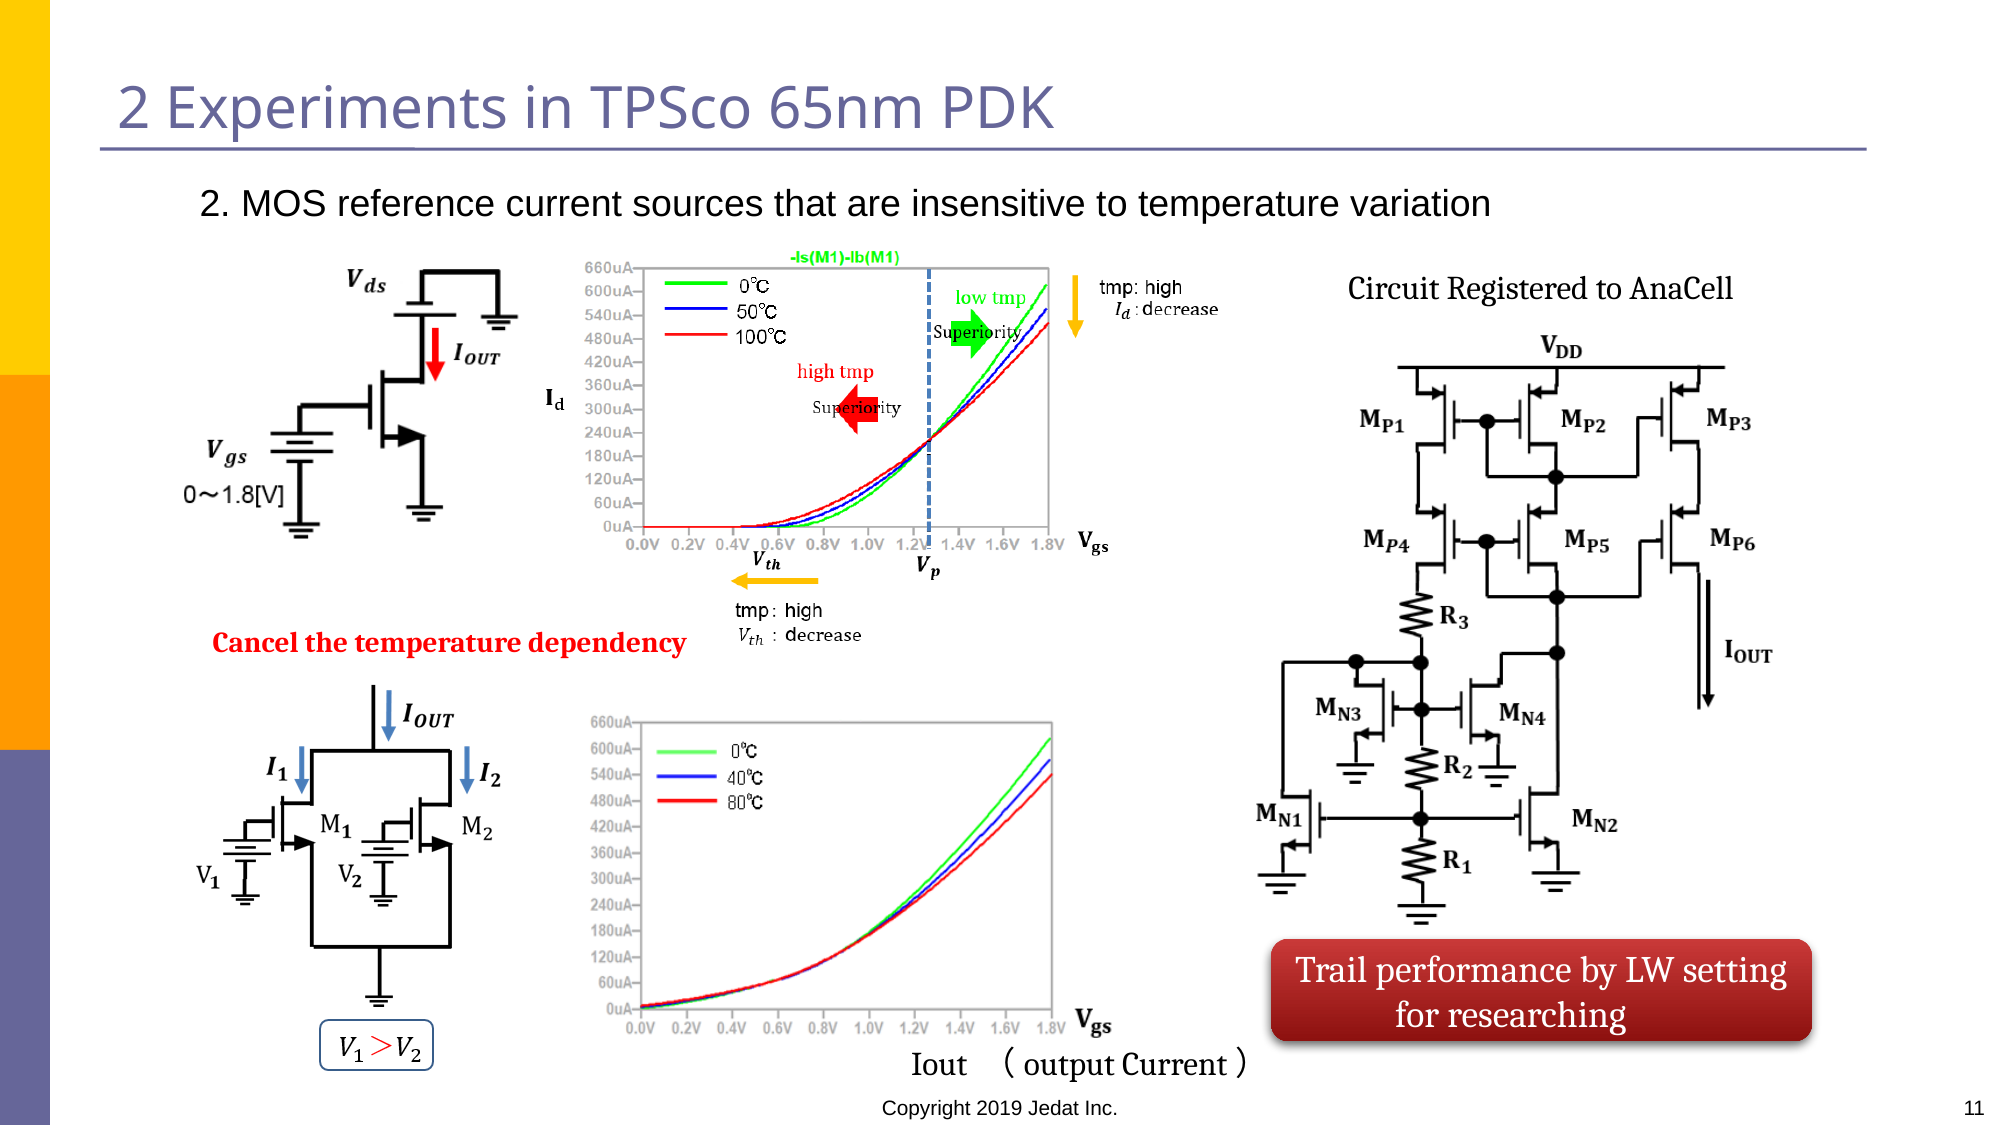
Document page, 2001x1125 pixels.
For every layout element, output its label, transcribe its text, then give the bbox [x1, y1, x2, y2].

footer Copyright 2019 Jedat Inc. [683, 1087, 1317, 1125]
slide_number 11 [1533, 1087, 2000, 1125]
text_box Iout （output Current） [896, 1034, 1284, 1090]
text_box Trail performance by LW setting for researching [1271, 938, 1812, 1042]
picture [1240, 332, 1777, 939]
text_box 2. MOS reference current sources that are insensitive to temperature variation [184, 171, 1517, 231]
picture [188, 673, 520, 1084]
picture [541, 231, 1225, 655]
title 2 Experiments in TPSco 65nm PDK [102, 15, 1875, 149]
picture [574, 701, 1116, 1054]
picture [182, 247, 525, 553]
text_box Cancel the temperature dependency [197, 615, 703, 666]
text_box Circuit Registered to AnaCell [1333, 259, 1750, 314]
